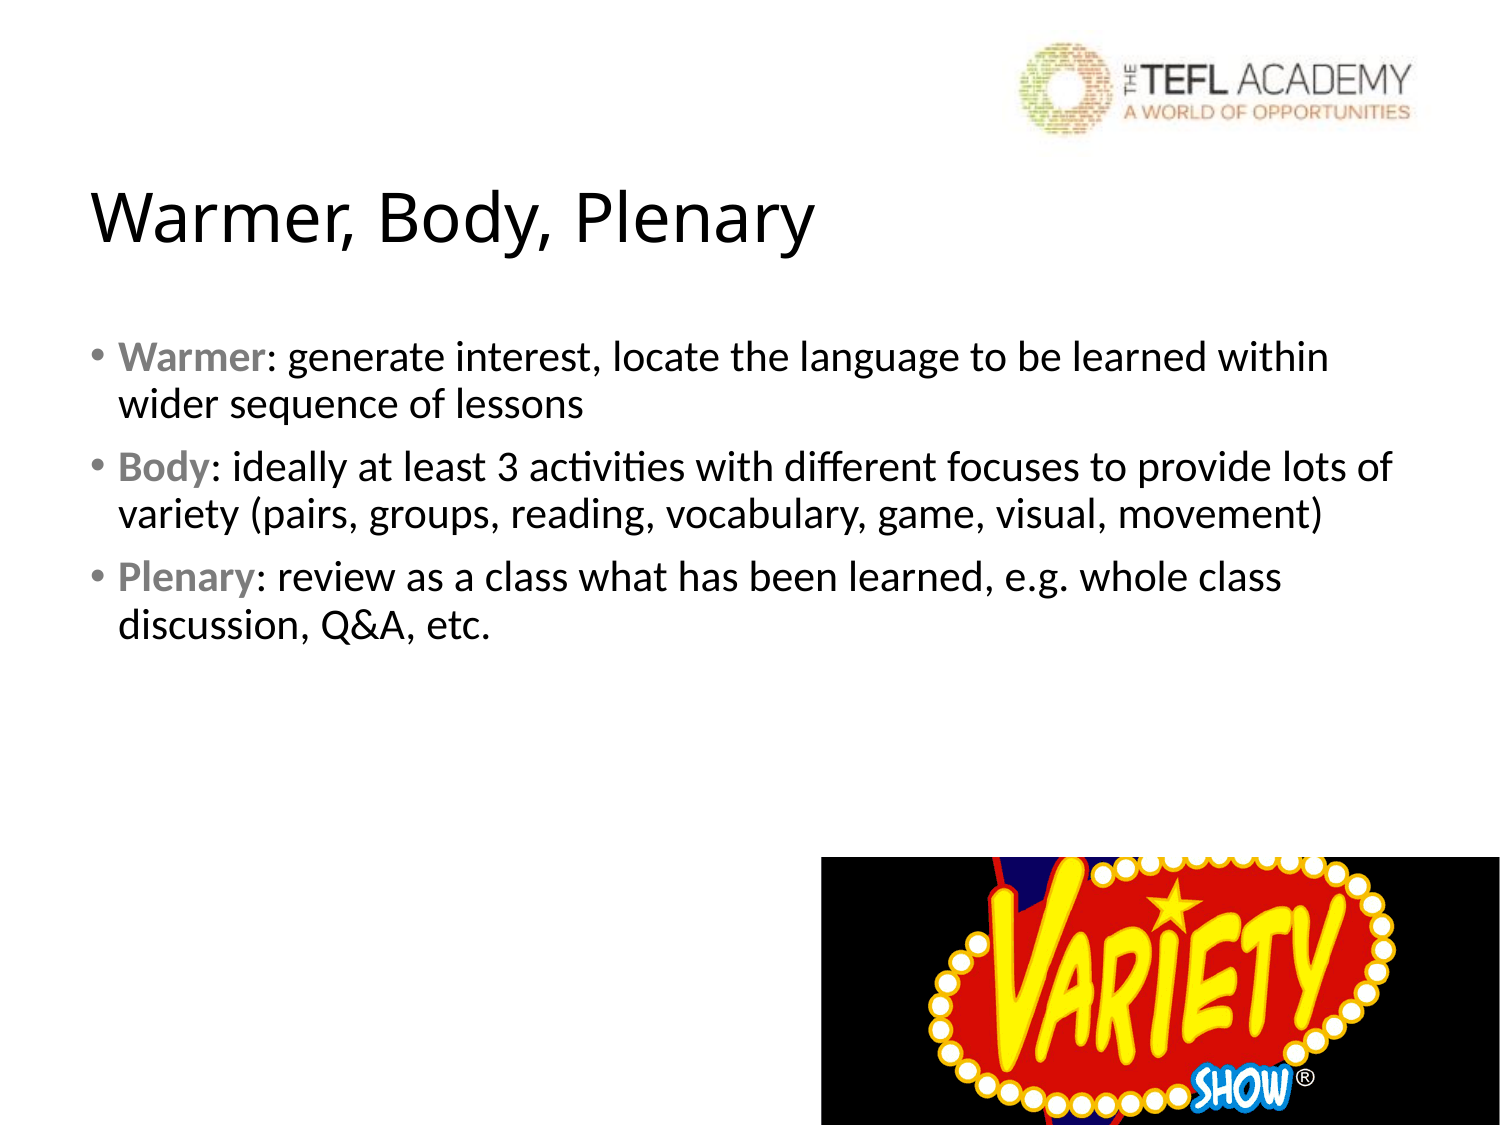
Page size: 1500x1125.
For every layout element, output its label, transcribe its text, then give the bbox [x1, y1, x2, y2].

list Warmer: generate interest, locate the language to be learned within wider sequence of lessons Body: ideally at least 3 activities with different focuses to provide lots of variety (pairs, groups, reading, vocabulary, game, visual, movement) Plenary: review as a class what has been learned, e.g. whole class discussion, Q&A, etc. [75, 326, 1425, 1079]
picture [820, 857, 1500, 1125]
picture [1002, 30, 1446, 157]
title Warmer, Body, Plenary [75, 125, 1425, 315]
